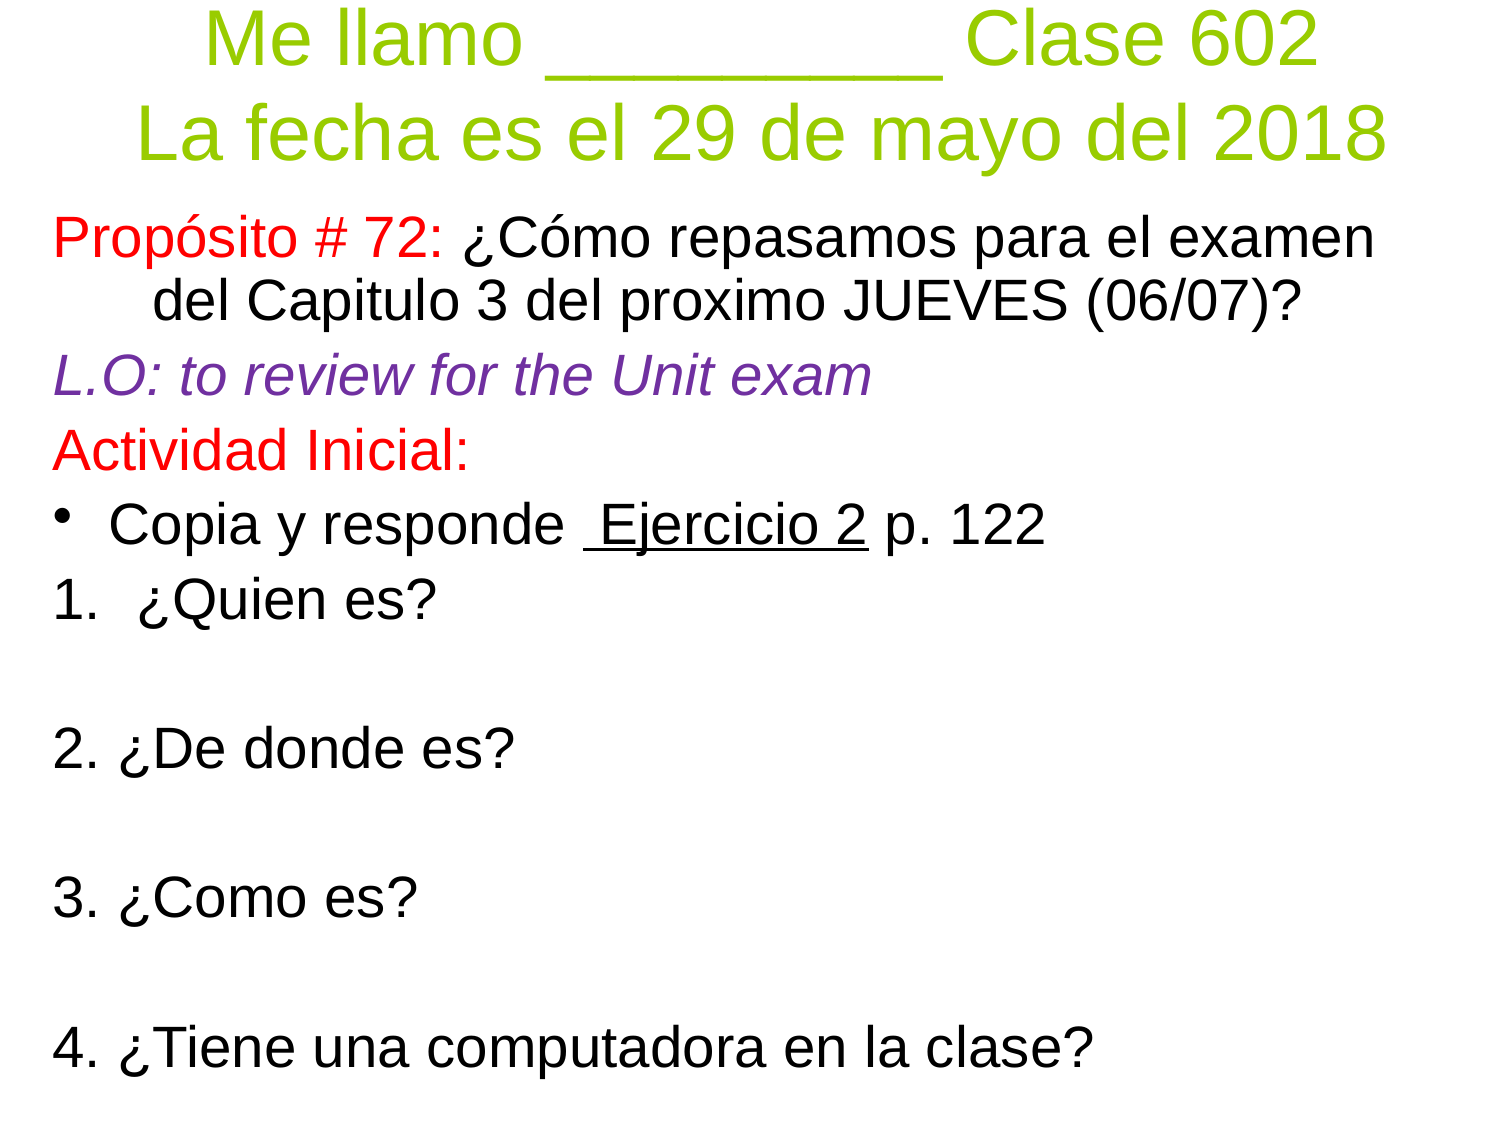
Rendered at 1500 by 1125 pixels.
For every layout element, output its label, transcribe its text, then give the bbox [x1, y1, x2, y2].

list Propósito # 72: ¿Cómo repasamos para el examen del Capitulo 3 del proximo JUEVES (06/07)? L.O: to review for the Unit exam Actividad Inicial: Copia y responde Ejercicio 2 p. 122 ¿Quien es? 2. ¿De donde es? 3. ¿Como es? 4. ¿Tiene una computadora en la clase? [37, 200, 1463, 1100]
title Me llamo _________ Clase 602 La fecha es el 29 de mayo del 2018 [0, 0, 1500, 175]
